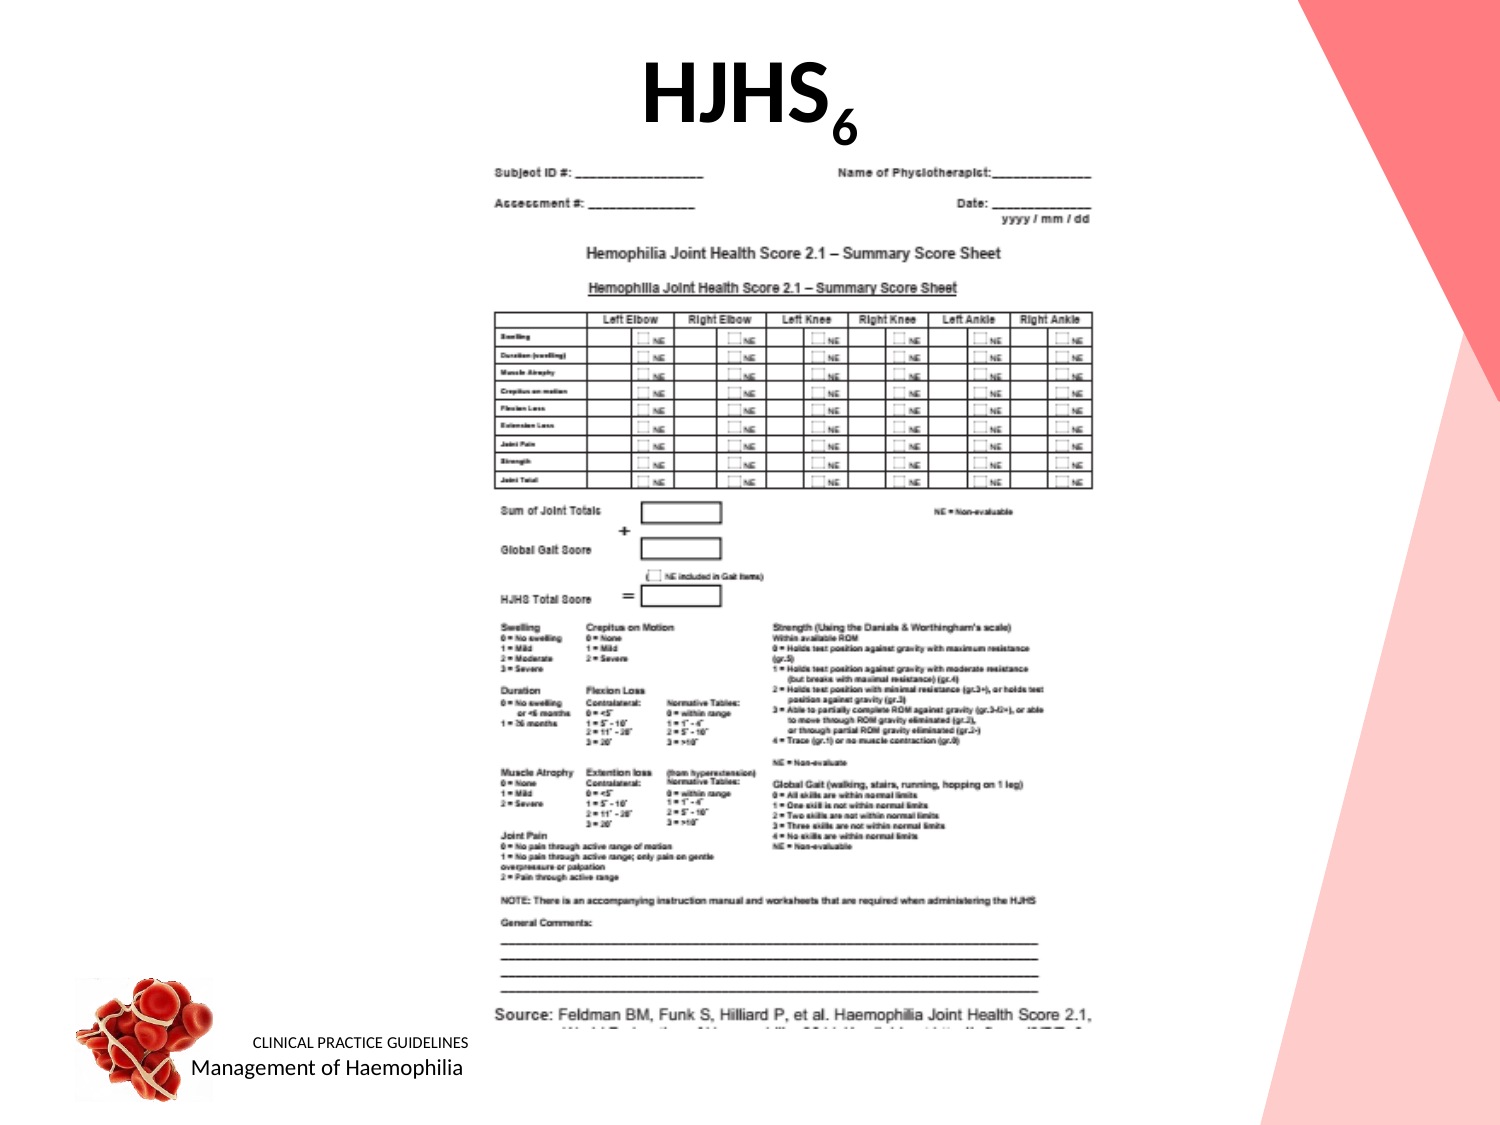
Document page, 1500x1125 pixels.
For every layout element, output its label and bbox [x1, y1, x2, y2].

text_box [74, 0, 1500, 1125]
picture [462, 155, 1124, 1029]
